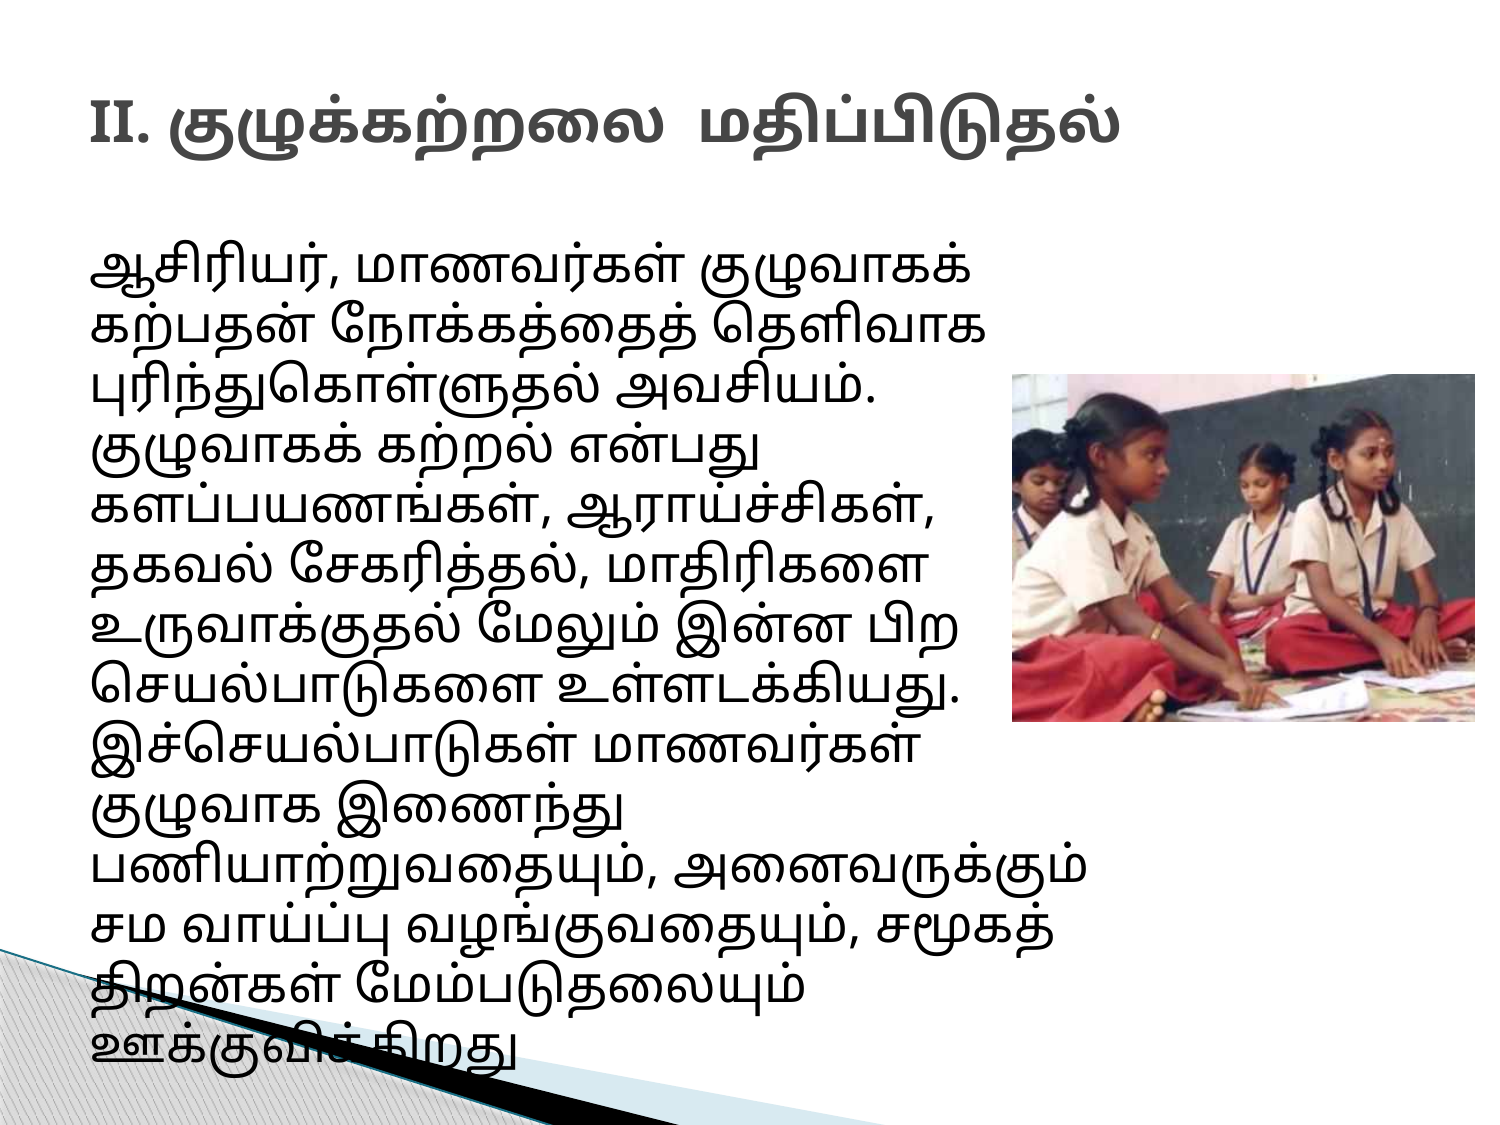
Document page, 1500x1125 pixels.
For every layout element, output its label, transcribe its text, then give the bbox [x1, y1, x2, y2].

list ஆசிரியர், மாணவர்கள் குழுவாகக் கற்பதன் நோக்கத்தைத் தெளிவாக புரிந்துகொள்ளுதல் அவசியம். குழுவாகக் கற்றல் என்பது களப்பயணங்கள், ஆராய்ச்சிகள், தகவல் சேகரித்தல், மாதிரிகளை உருவாக்குதல் மேலும் இன்ன பிற செயல்பாடுகளை உள்ளடக்கியது. இச்செயல்பாடுகள் மாணவர்கள் குழுவாக இணைந்து பணியாற்றுவதையும், அனைவருக்கும் சம வாய்ப்பு வழங்குவதையும், சமூகத் திறன்கள் மேம்படுதலையும் ஊக்குவிக்கிறது [75, 224, 1125, 1075]
title II. குழுக்கற்றலை மதிப்பிடுதல் [75, 24, 1425, 213]
picture [1012, 374, 1476, 723]
